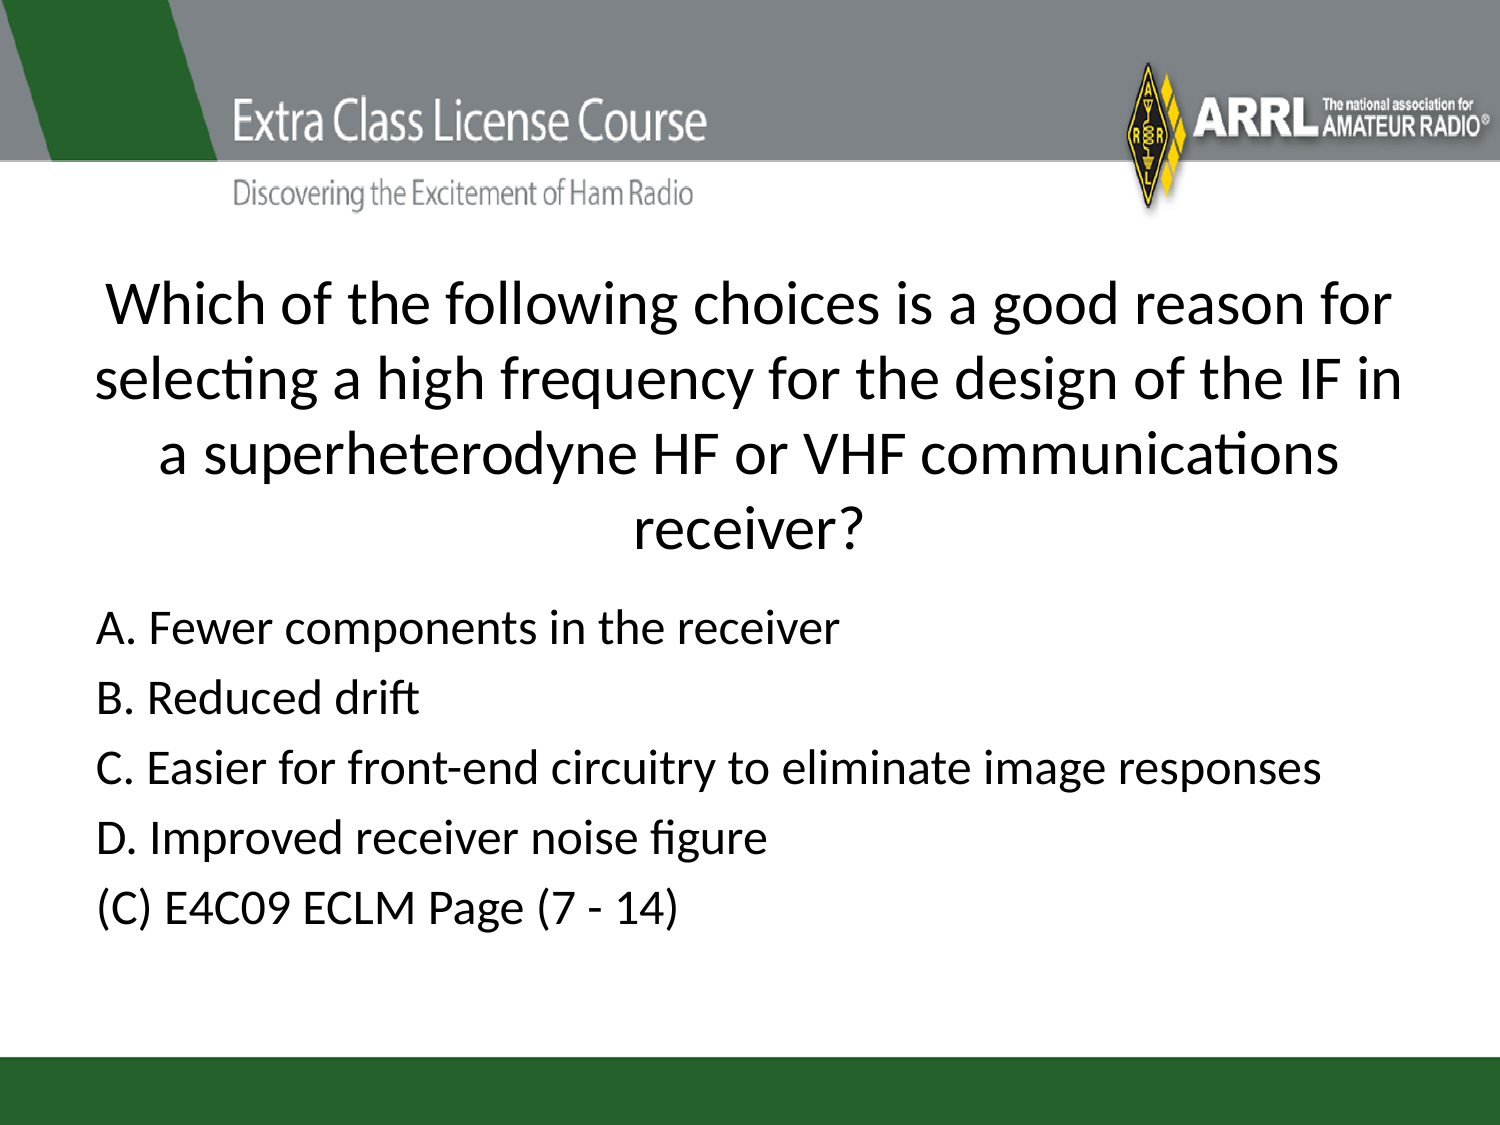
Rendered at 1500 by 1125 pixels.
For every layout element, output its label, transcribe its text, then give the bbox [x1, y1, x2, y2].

title Which of the following choices is a good reason for selecting a high frequency for the design of the IF in a superheterodyne HF or VHF communications receiver? [75, 254, 1425, 435]
list A. Fewer components in the receiver B. Reduced drift C. Easier for front-end circuitry to eliminate image responses D. Improved receiver noise figure (C) E4C09 ECLM Page (7 - 14) [81, 587, 1432, 988]
picture [0, 0, 1500, 1125]
